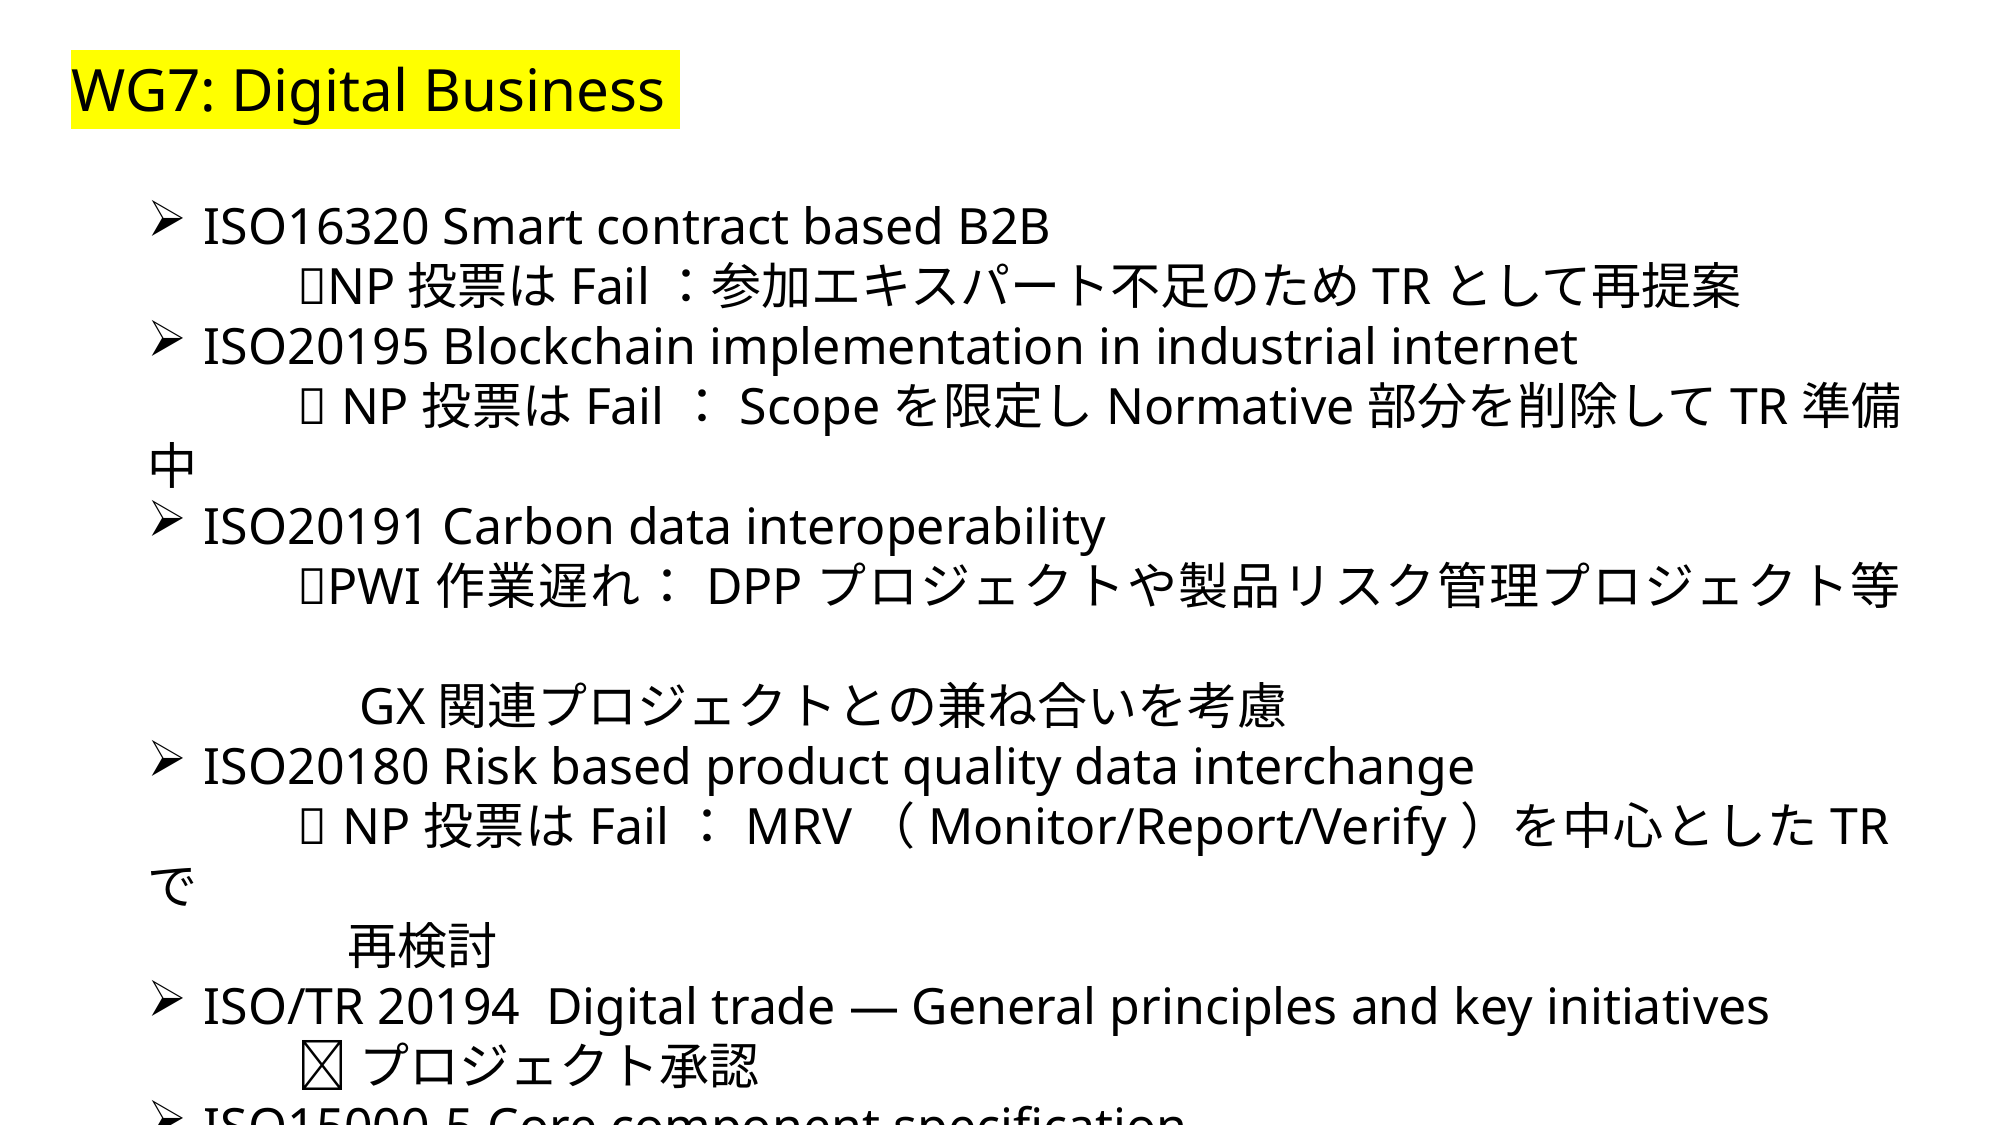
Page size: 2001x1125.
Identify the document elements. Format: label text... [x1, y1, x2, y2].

text_box WG7: Digital Business [56, 46, 1057, 131]
text_box ISO16320 Smart contract based B2B NP投票はFail：参加エキスパート不足のためTRとして再提案 ISO20195 Blockchain implementation in industrial internet  NP投票はFail：Scopeを限定しNormative部分を削除してTR準備中 ISO20191 Carbon data interoperability PWI作業遅れ：DPPプロジェクトや製品リスク管理プロジェクト等 GX関連プロジェクトとの兼ね合いを考慮 ISO20180 Risk based product quality data interchange  NP投票はFail：MRV（Monitor/Report/Verify）を中心としたTRで 再検討 ISO/TR 20194 Digital trade — General principles and key initiatives プロジェクト承認 ISO15000-5 Core component specification WG7がSRと関連Amendment担当を要請：今後CAGで検討 [132, 186, 1917, 1125]
